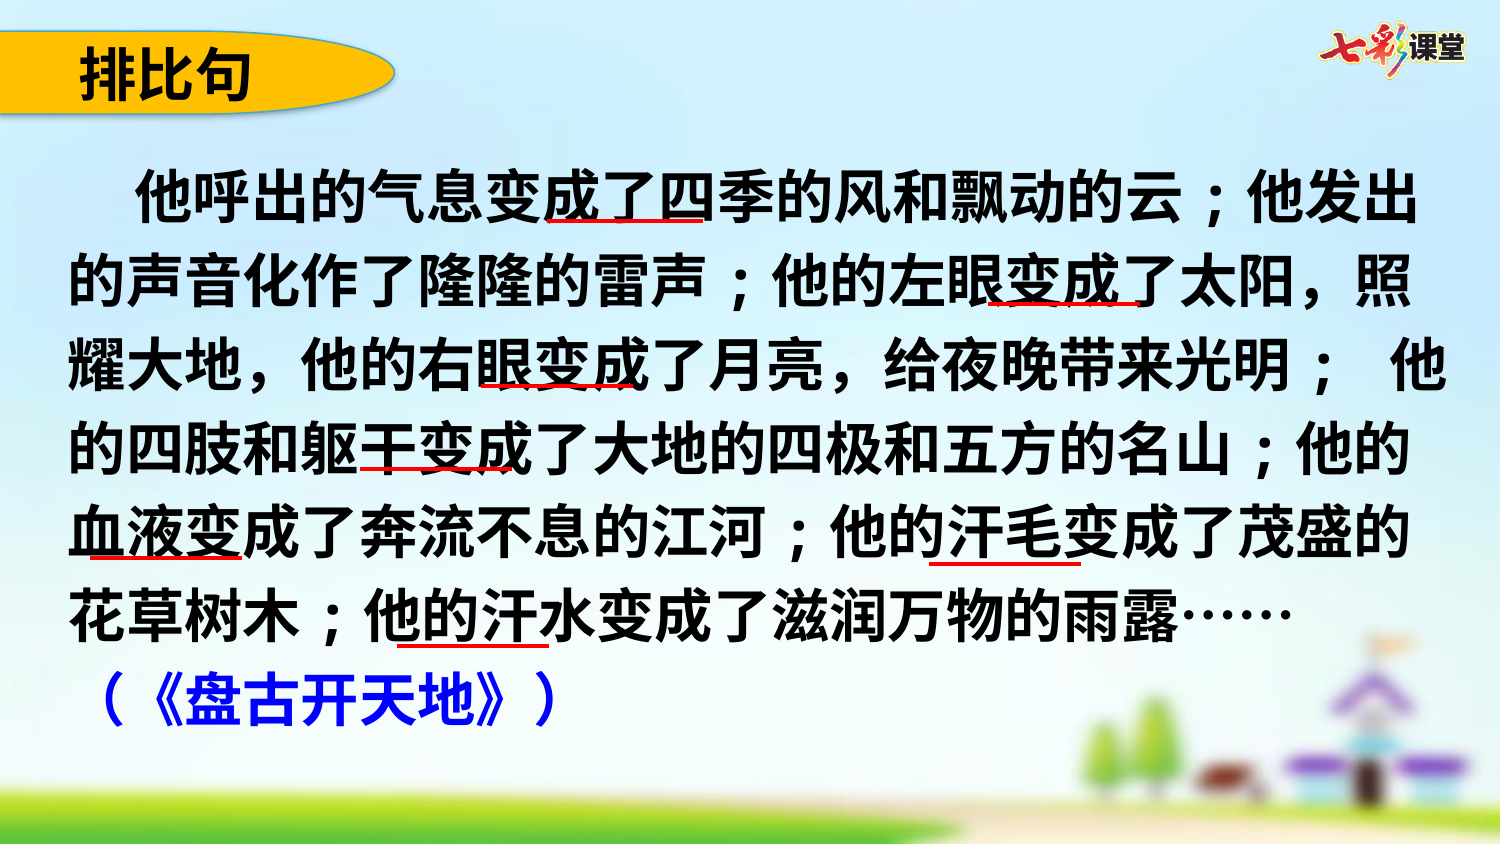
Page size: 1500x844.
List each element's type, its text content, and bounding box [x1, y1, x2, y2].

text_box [0, 30, 395, 115]
text_box 他呼出的气息变成了四季的风和飘动的云;他发出的声音化作了隆隆的雷声;他的左眼变成了太阳，照耀大地，他的右眼变成了月亮，给夜晚带来光明; 他的四肢和躯干变成了大地的四极和五方的名山;他的血液变成了奔流不息的江河;他的汗毛变成了茂盛的花草树木;他的汗水变成了滋润万物的雨露……（《盘古开天地》） [53, 138, 1465, 741]
picture [0, 0, 1500, 844]
